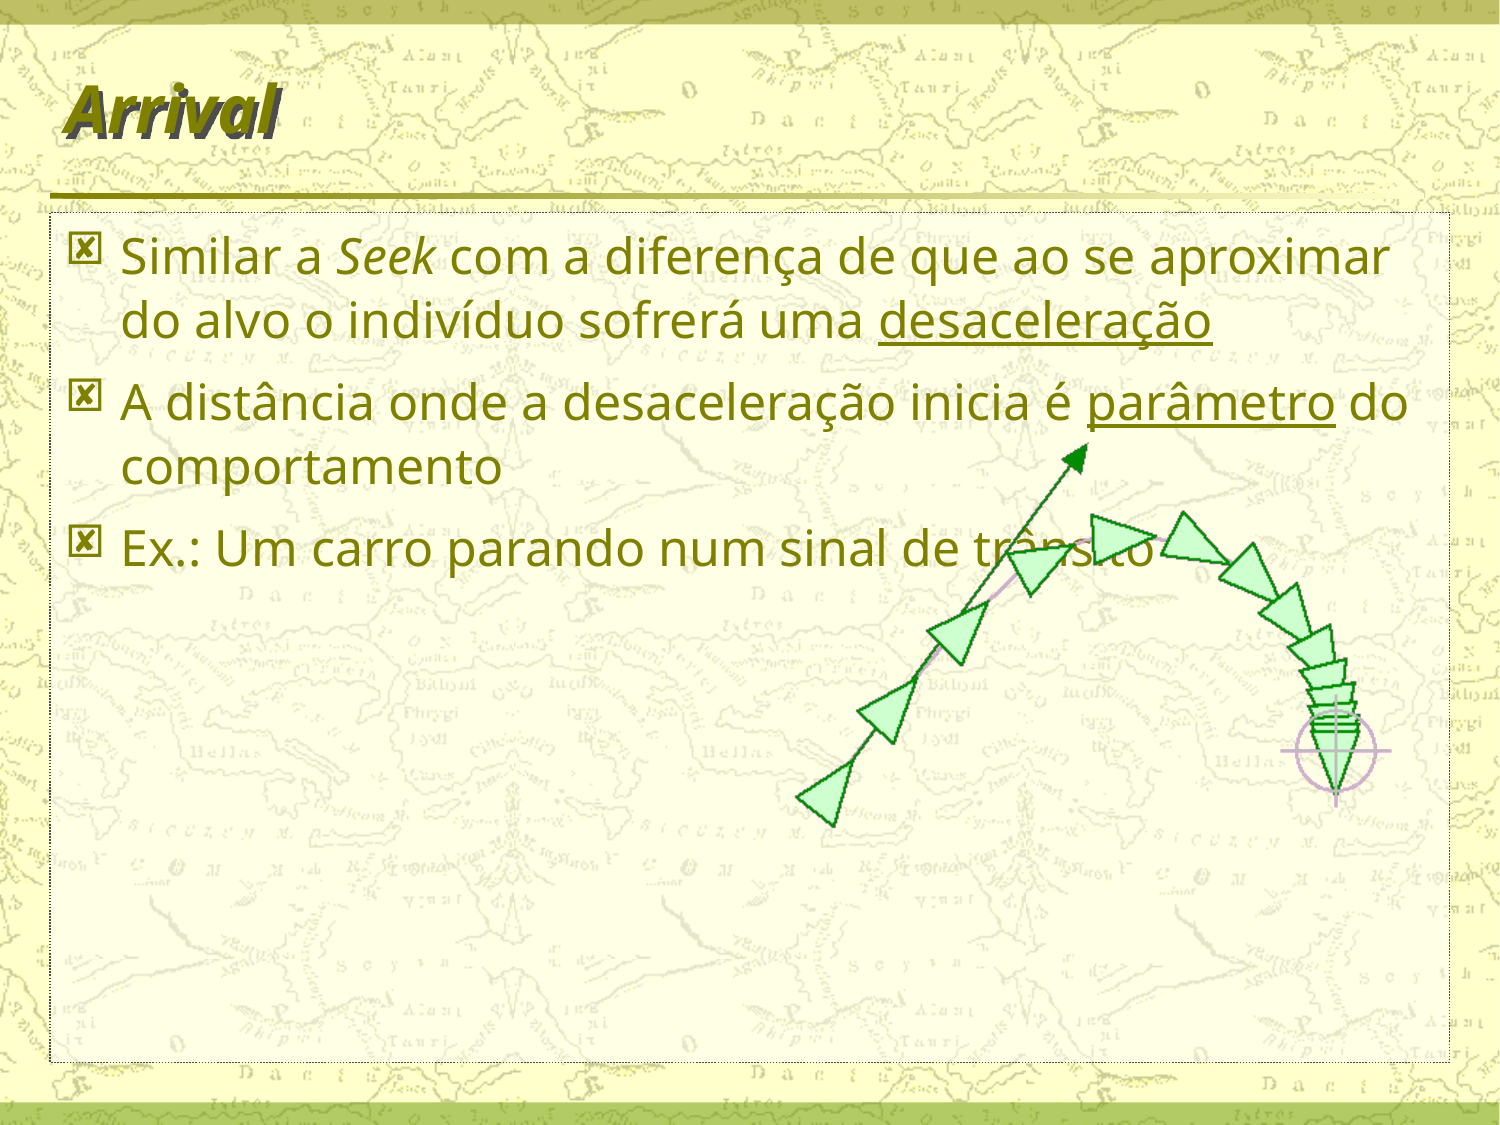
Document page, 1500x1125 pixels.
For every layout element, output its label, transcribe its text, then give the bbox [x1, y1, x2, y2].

title Arrival [50, 8, 1450, 206]
list Similar a Seek com a diferença de que ao se aproximar do alvo o indivíduo sofrerá uma desaceleração A distância onde a desaceleração inicia é parâmetro do comportamento Ex.: Um carro parando num sinal de trânsito [49, 212, 1450, 1063]
picture [0, 25, 1500, 1102]
